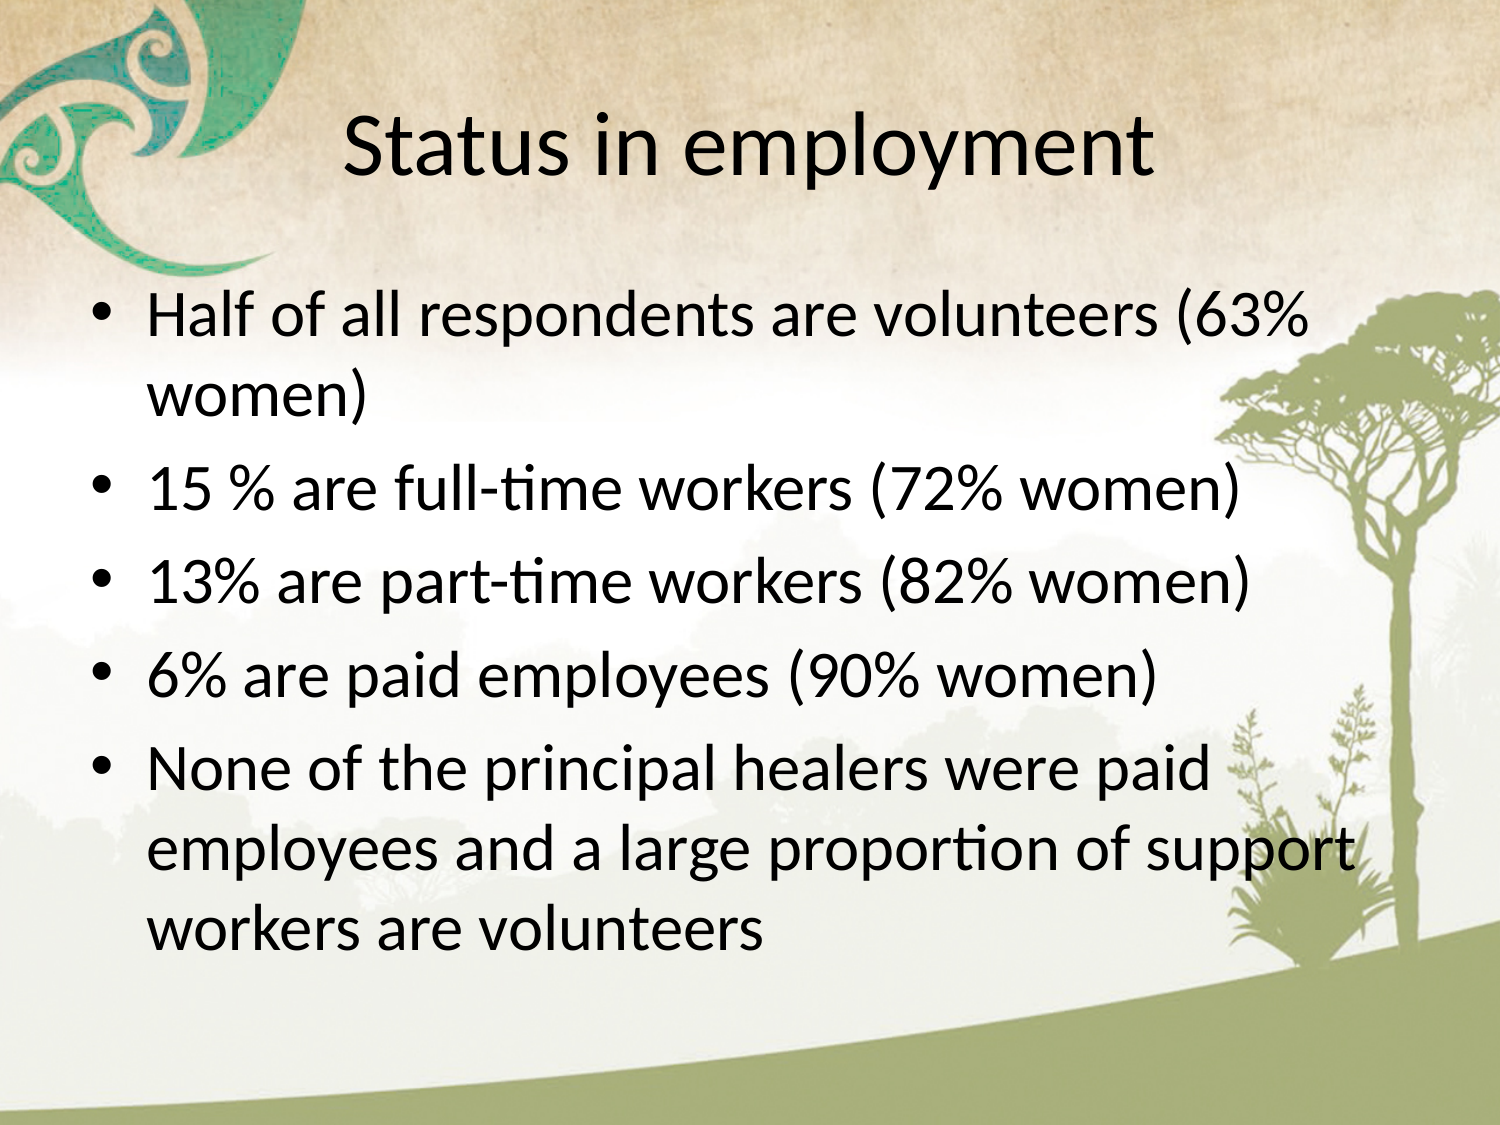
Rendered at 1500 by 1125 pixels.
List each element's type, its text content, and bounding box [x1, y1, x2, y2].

list Half of all respondents are volunteers (63% women) 15 % are full-time workers (72% women) 13% are part-time workers (82% women) 6% are paid employees (90% women) None of the principal healers were paid employees and a large proportion of support workers are volunteers [75, 262, 1425, 1005]
title Status in employment [75, 45, 1425, 233]
picture [0, 0, 1500, 1125]
